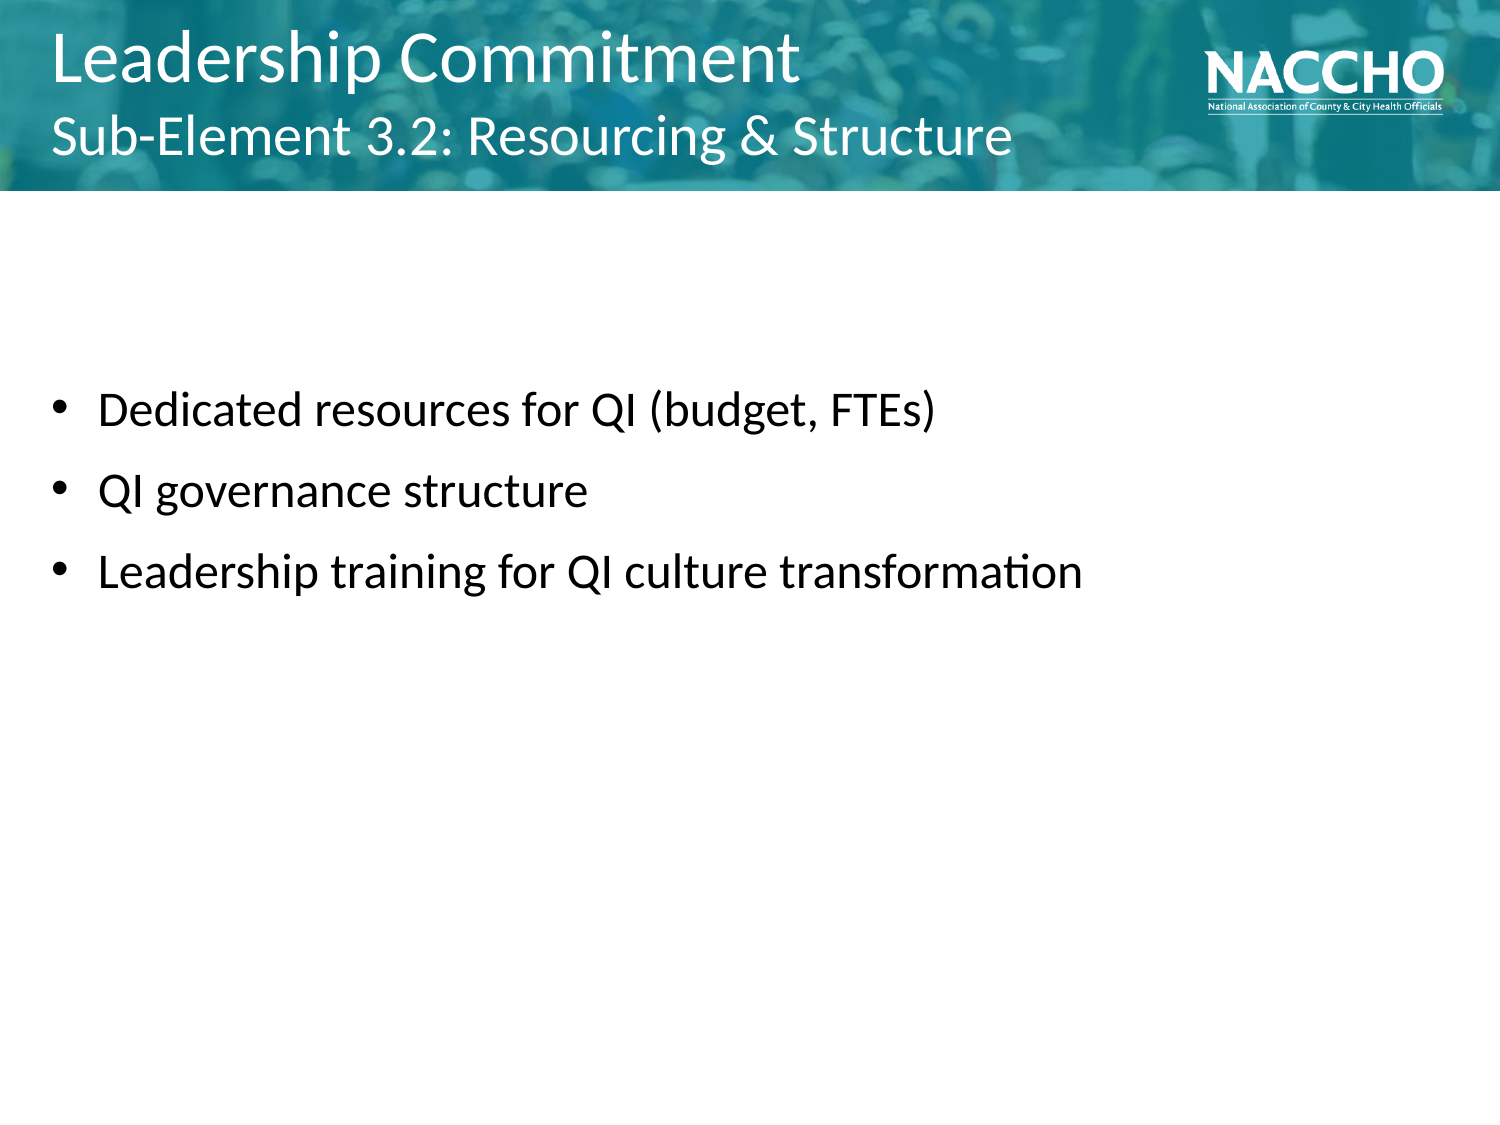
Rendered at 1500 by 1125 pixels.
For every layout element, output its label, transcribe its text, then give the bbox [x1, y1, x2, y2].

text_box Dedicated resources for QI (budget, FTEs) QI governance structure Leadership training for QI culture transformation [36, 364, 1380, 800]
picture [0, 0, 1500, 192]
